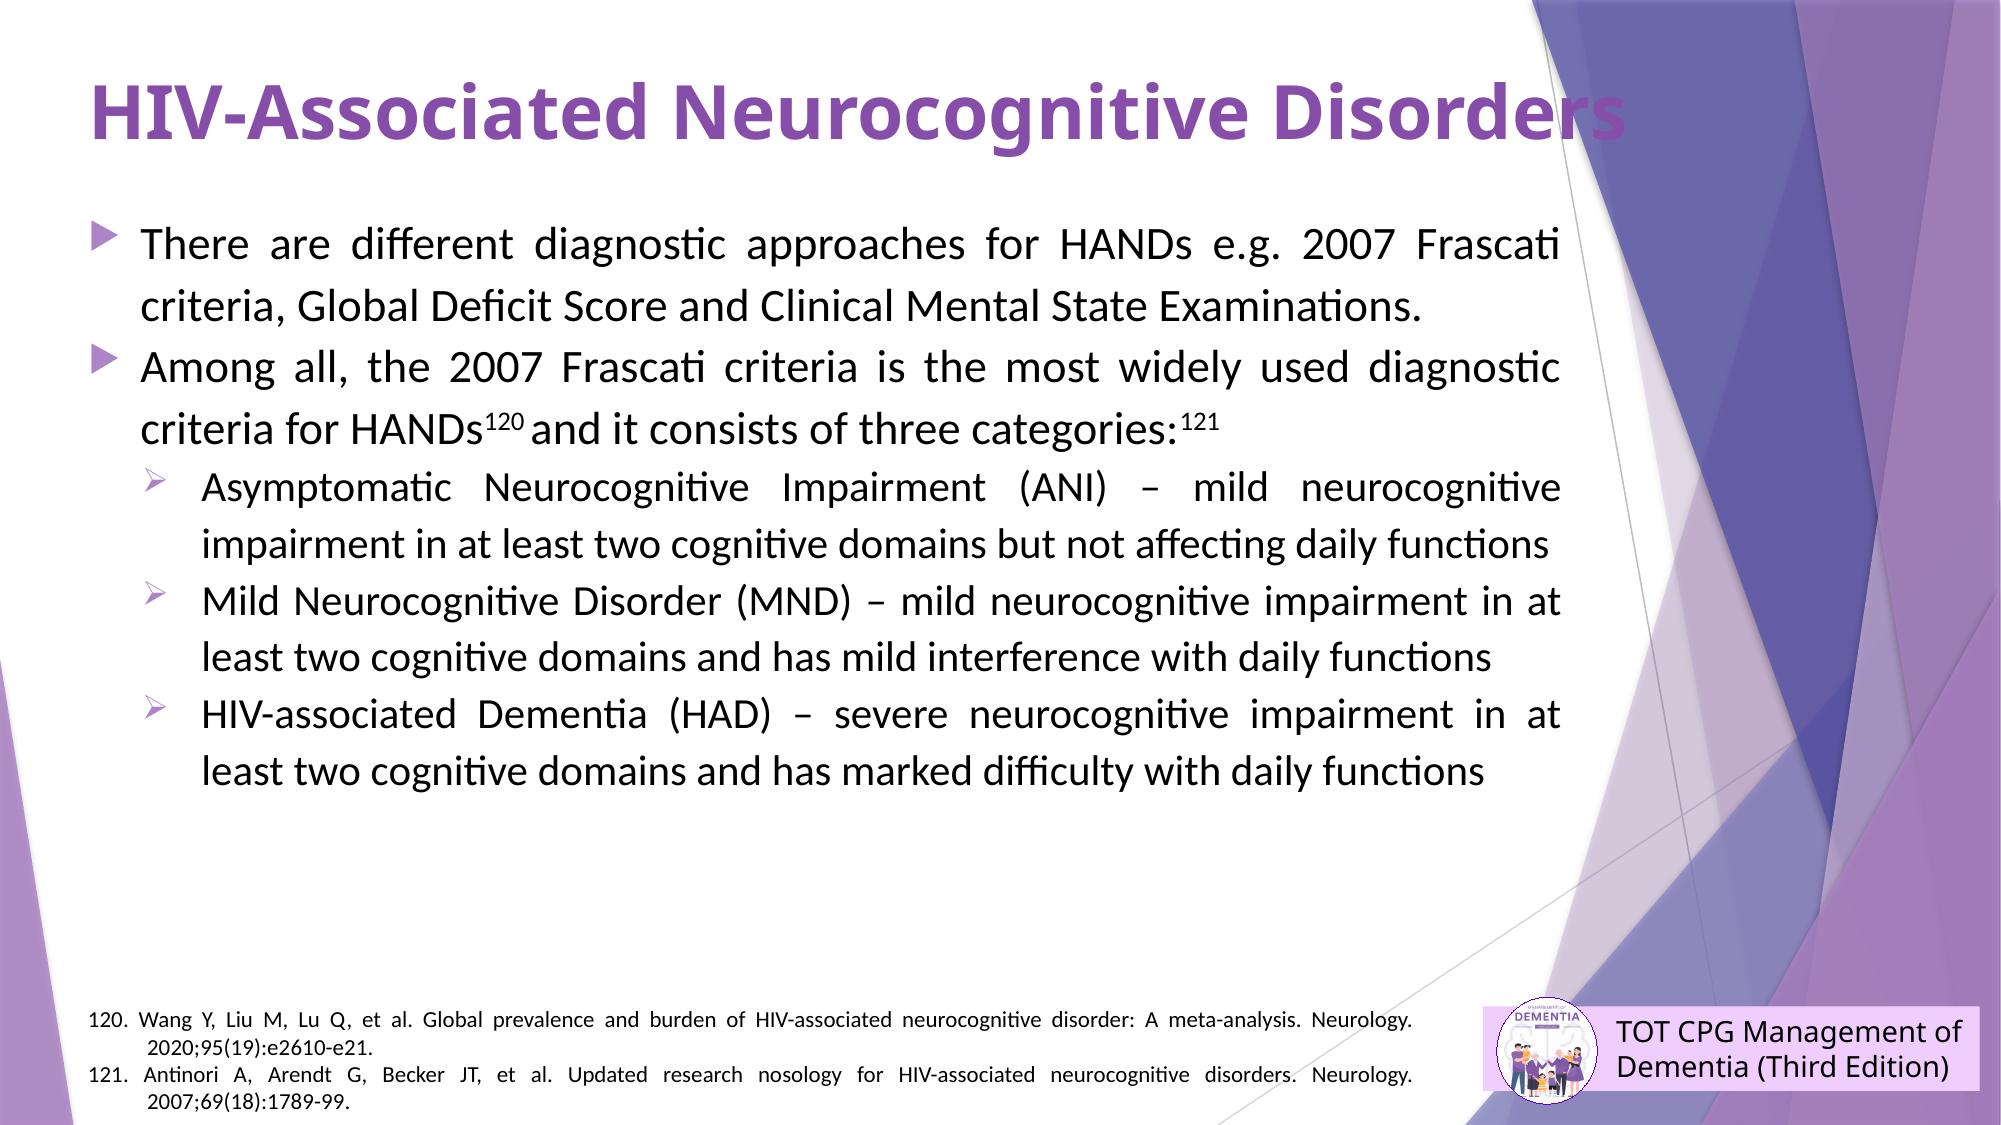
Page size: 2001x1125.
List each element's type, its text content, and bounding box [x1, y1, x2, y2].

text_box 120. Wang Y, Liu M, Lu Q, et al. Global prevalence and burden of HIV-associated neurocognitive disorder: A meta-analysis. Neurology. 2020;95(19):e2610-e21. 121. Antinori A, Arendt G, Becker JT, et al. Updated research nosology for HIV-associated neurocognitive disorders. Neurology. 2007;69(18):1789-99. [73, 997, 1430, 1122]
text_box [1482, 996, 1981, 1105]
title HIV-Associated Neurocognitive Disorders [73, 57, 1800, 267]
list There are different diagnostic approaches for HANDs e.g. 2007 Frascati criteria, Global Deficit Score and Clinical Mental State Examinations. Among all, the 2007 Frascati criteria is the most widely used diagnostic criteria for HANDs120 and it consists of three categories:121 Asymptomatic Neurocognitive Impairment (ANI) – mild neurocognitive impairment in at least two cognitive domains but not affecting daily functions Mild Neurocognitive Disorder (MND) – mild neurocognitive impairment in at least two cognitive domains and has mild interference with daily functions HIV-associated Dementia (HAD) – severe neurocognitive impairment in at least two cognitive domains and has marked difficulty with daily functions [73, 199, 1578, 986]
